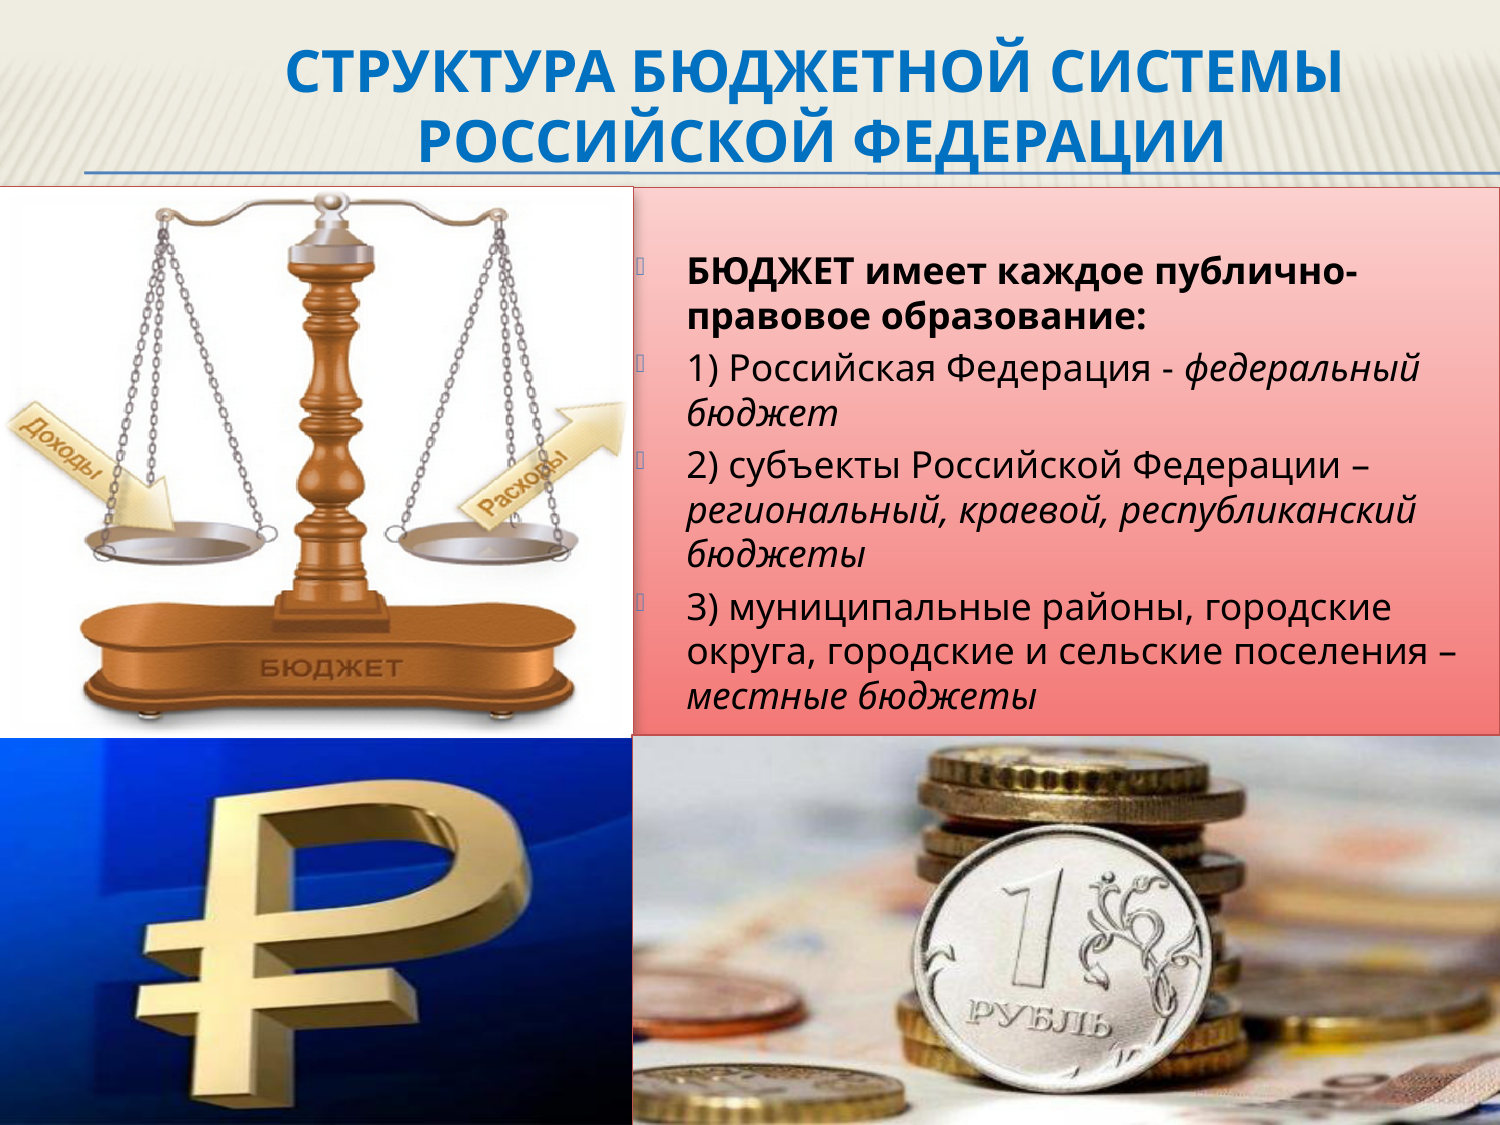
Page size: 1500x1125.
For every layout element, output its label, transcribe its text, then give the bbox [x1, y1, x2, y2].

title СТРУКТУРА БЮДЖЕТНОЙ СИСТЕМЫ РОССИЙСКОЙ ФЕДЕРАЦИИ [164, 45, 1466, 164]
list БЮДЖЕТ имеет каждое публично-правовое образование: 1) Российская Федерация - федеральный бюджет 2) субъекты Российской Федерации – региональный, краевой, республиканский бюджеты 3) муниципальные районы, городские округа, городские и сельские поселения – местные бюджеты [639, 187, 1500, 733]
picture [0, 187, 1500, 1125]
